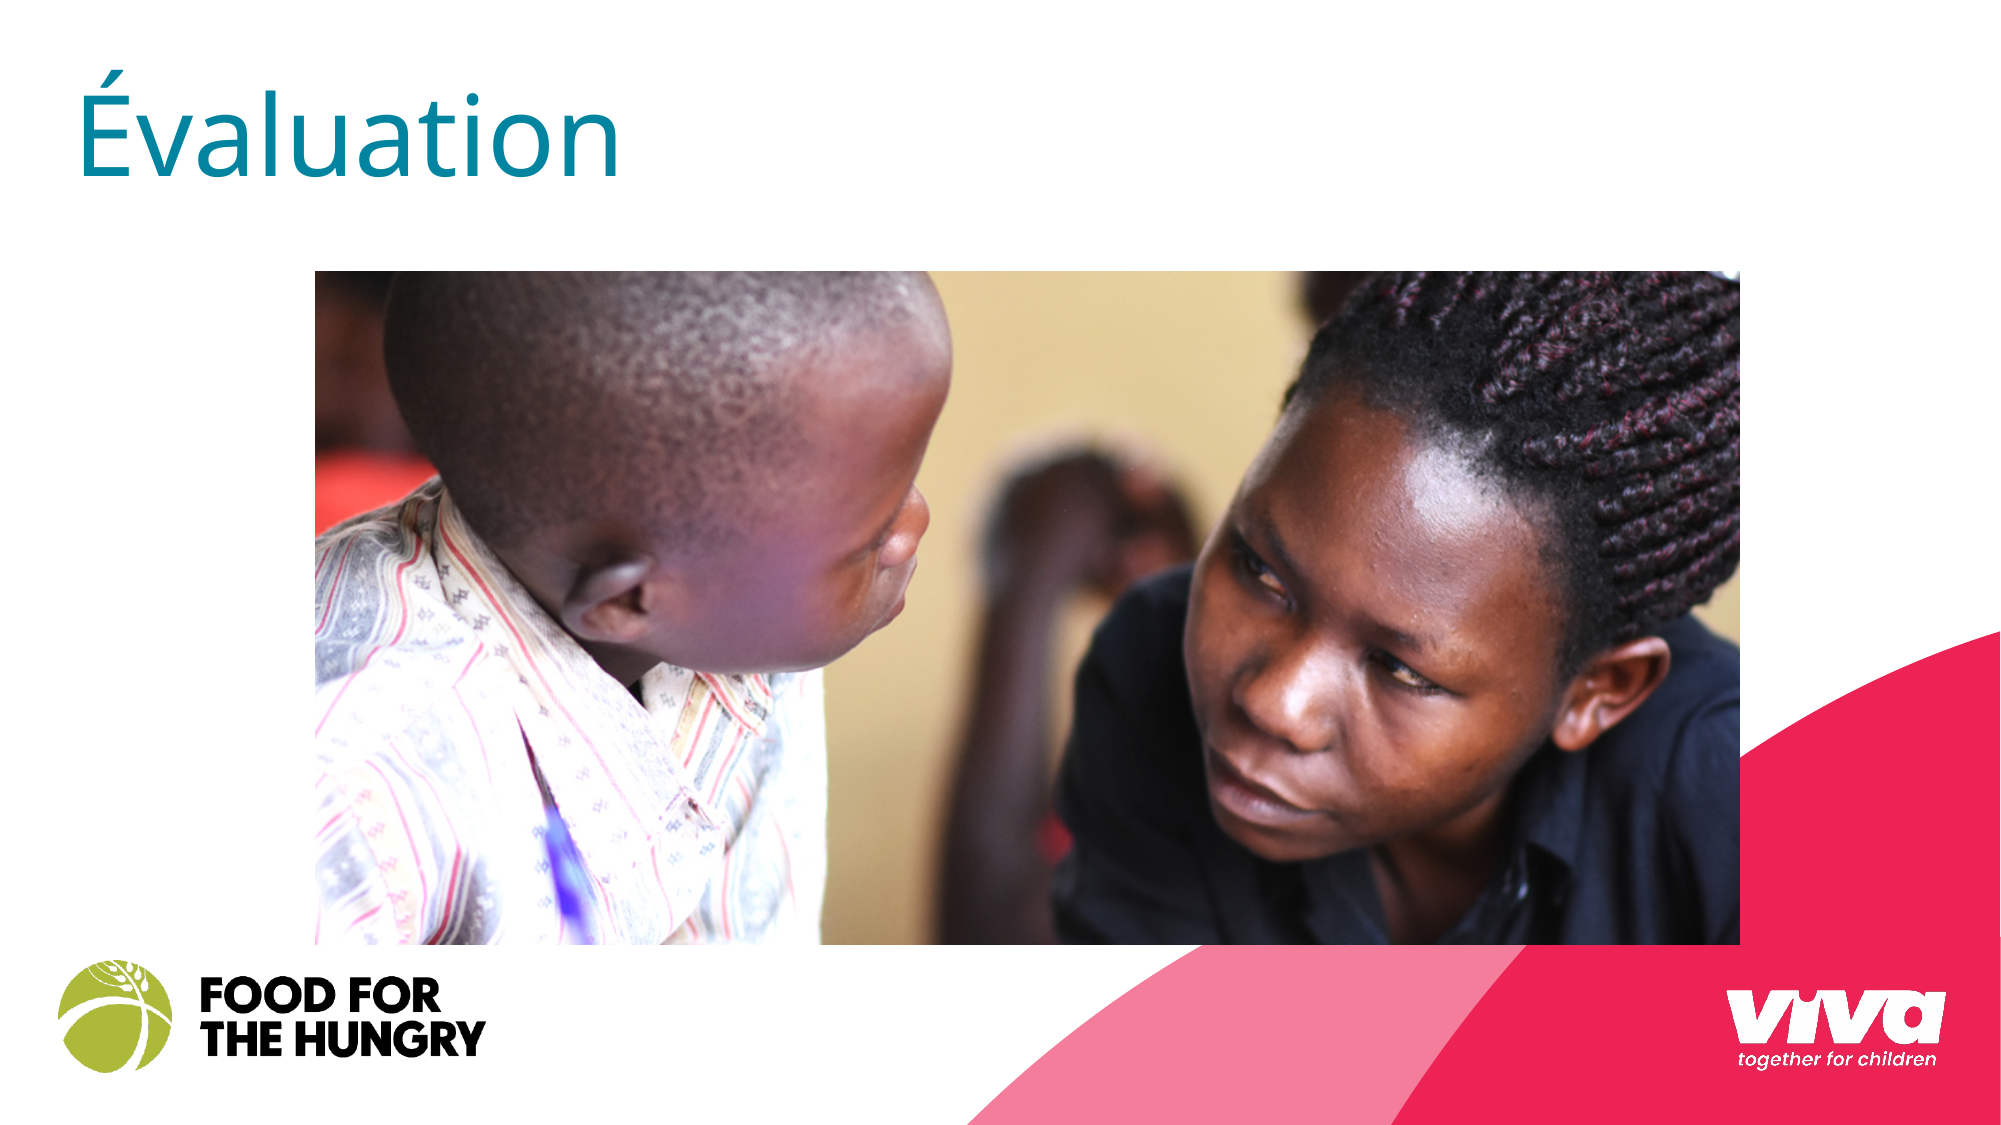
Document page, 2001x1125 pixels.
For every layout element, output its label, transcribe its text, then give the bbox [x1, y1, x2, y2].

picture [315, 271, 2000, 1125]
list Évaluation [59, 59, 1942, 343]
picture [58, 960, 486, 1073]
